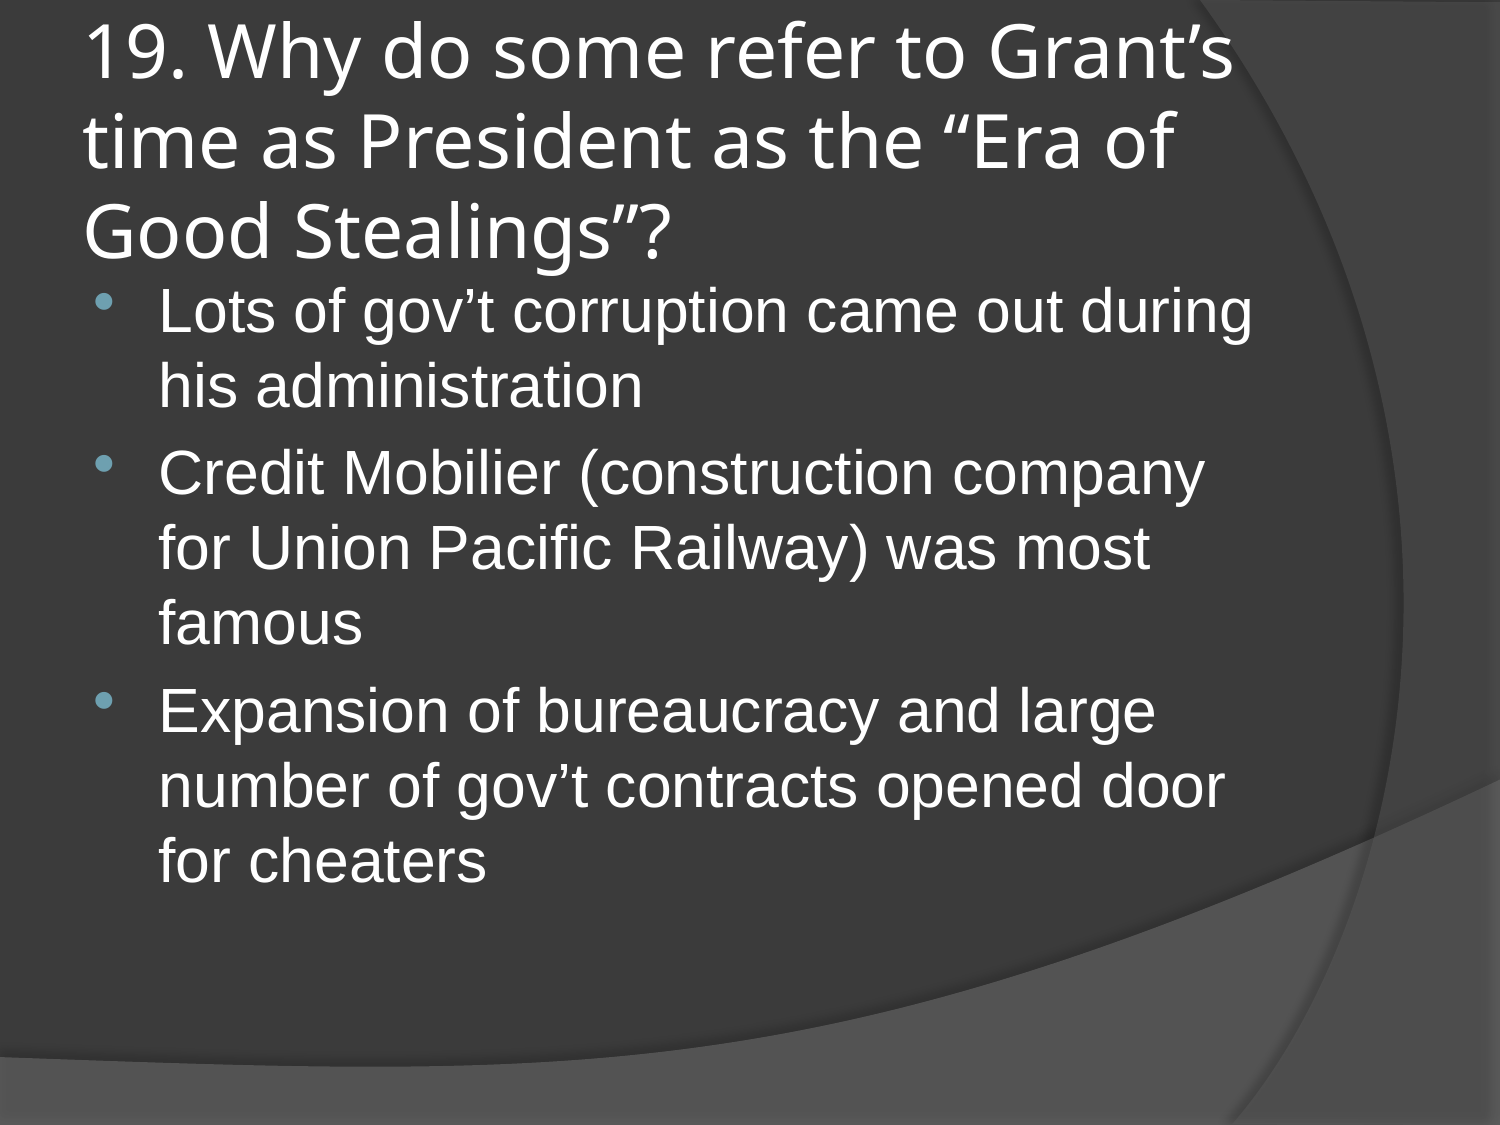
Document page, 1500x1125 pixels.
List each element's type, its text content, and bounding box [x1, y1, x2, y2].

list Lots of gov’t corruption came out during his administration Credit Mobilier (construction company for Union Pacific Railway) was most famous Expansion of bureaucracy and large number of gov’t contracts opened door for cheaters [75, 262, 1300, 1005]
title 19. Why do some refer to Grant’s time as President as the “Era of Good Stealings”? [75, 45, 1300, 233]
